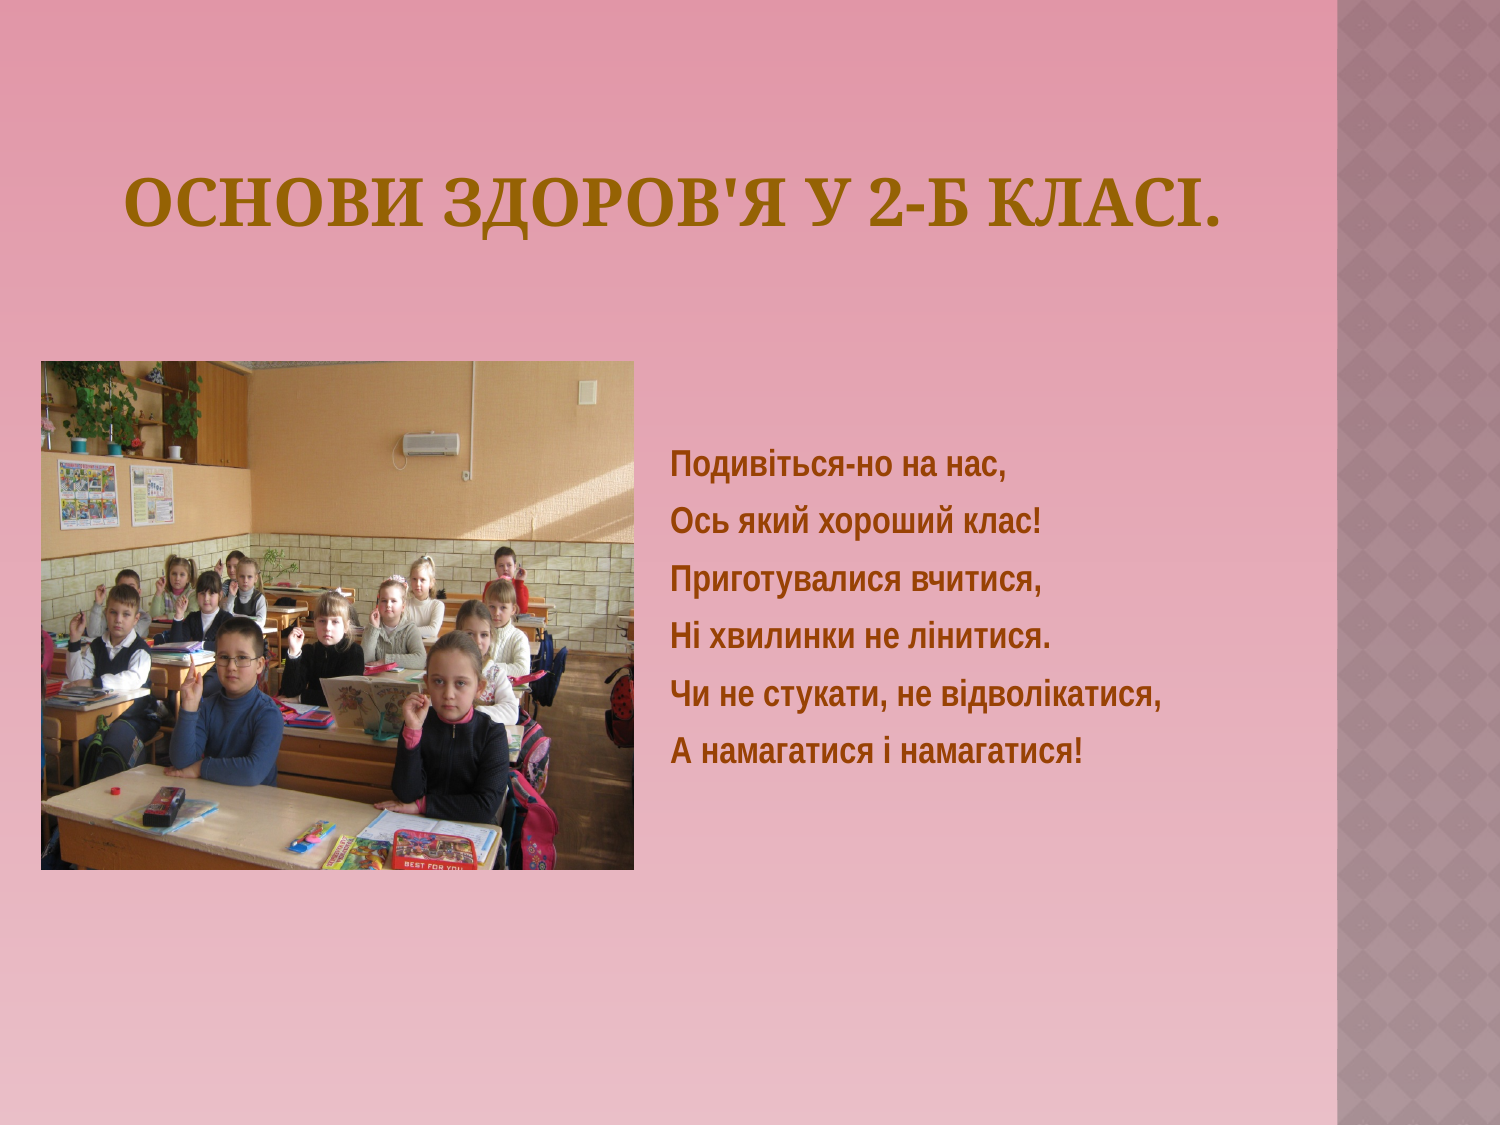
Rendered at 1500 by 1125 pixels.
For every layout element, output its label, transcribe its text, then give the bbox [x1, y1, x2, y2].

title Основи здоров'я у 2-Б класі. [29, 52, 1317, 240]
list Подивіться-но на нас, Ось який хороший клас! Приготувалися вчитися, Ні хвилинки не лінитися. Чи не стукати, не відволікатися, А намагатися і намагатися! [655, 326, 1353, 941]
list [40, 361, 634, 871]
